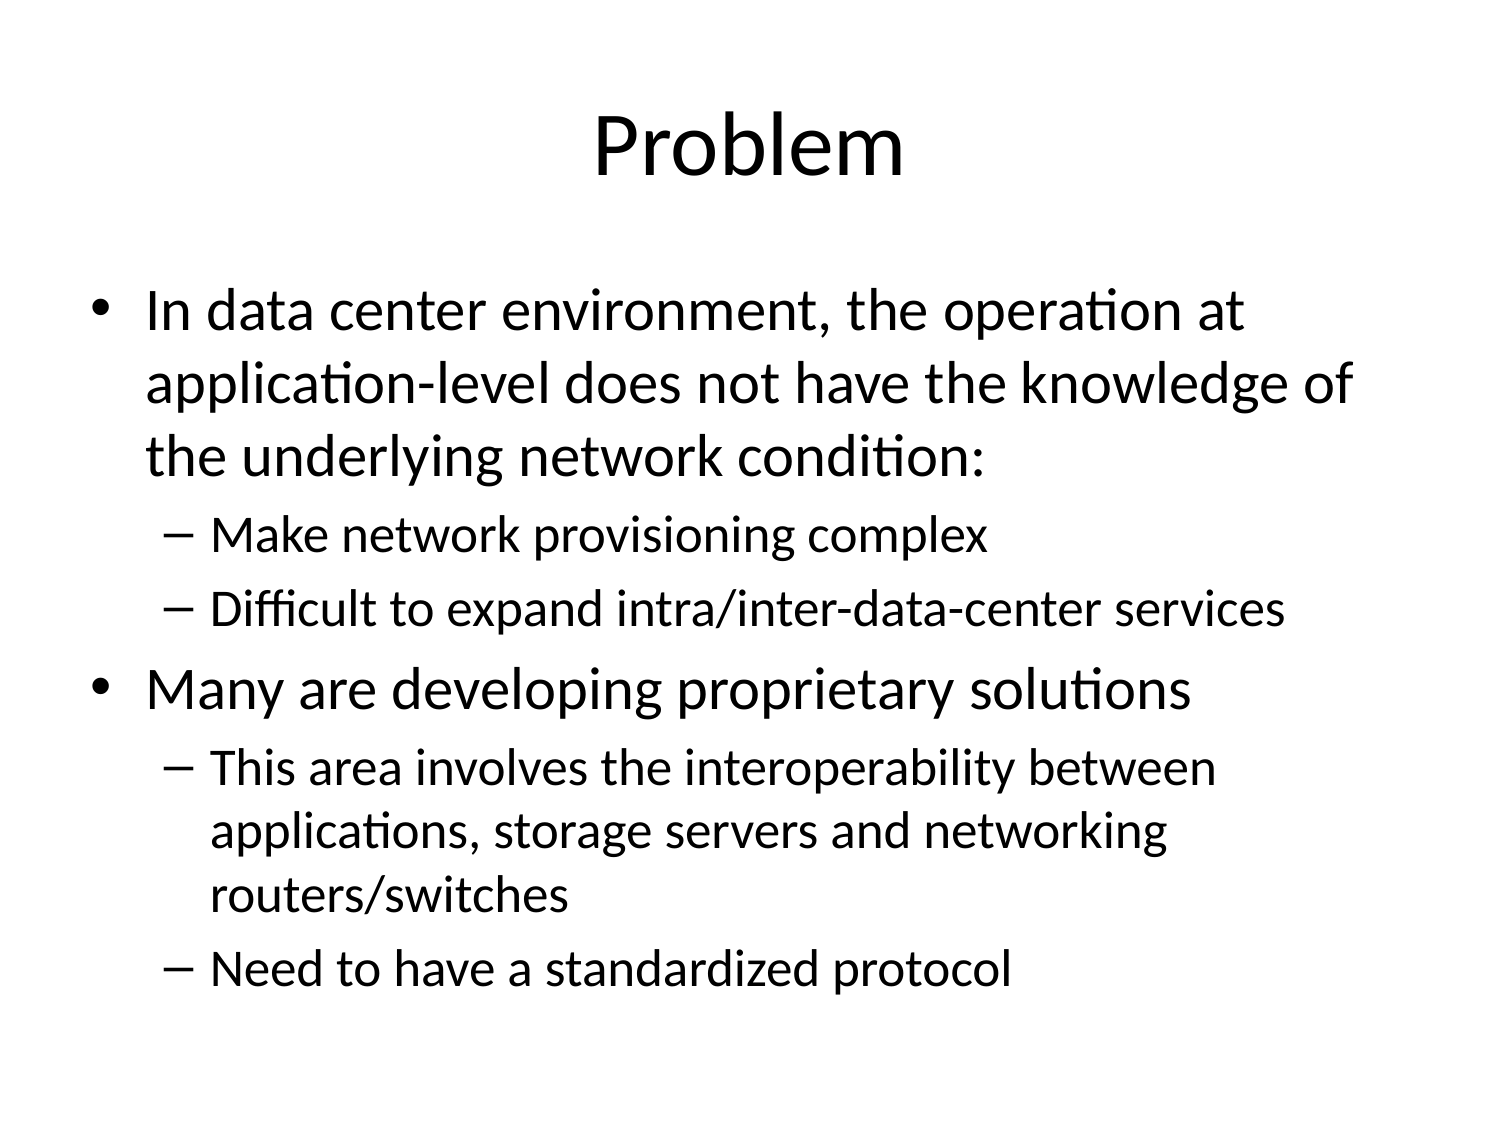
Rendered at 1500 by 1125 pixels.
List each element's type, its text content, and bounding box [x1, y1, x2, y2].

list In data center environment, the operation at application-level does not have the knowledge of the underlying network condition: Make network provisioning complex Difficult to expand intra/inter-data-center services Many are developing proprietary solutions This area involves the interoperability between applications, storage servers and networking routers/switches Need to have a standardized protocol [75, 262, 1425, 1005]
title Problem [75, 45, 1425, 233]
